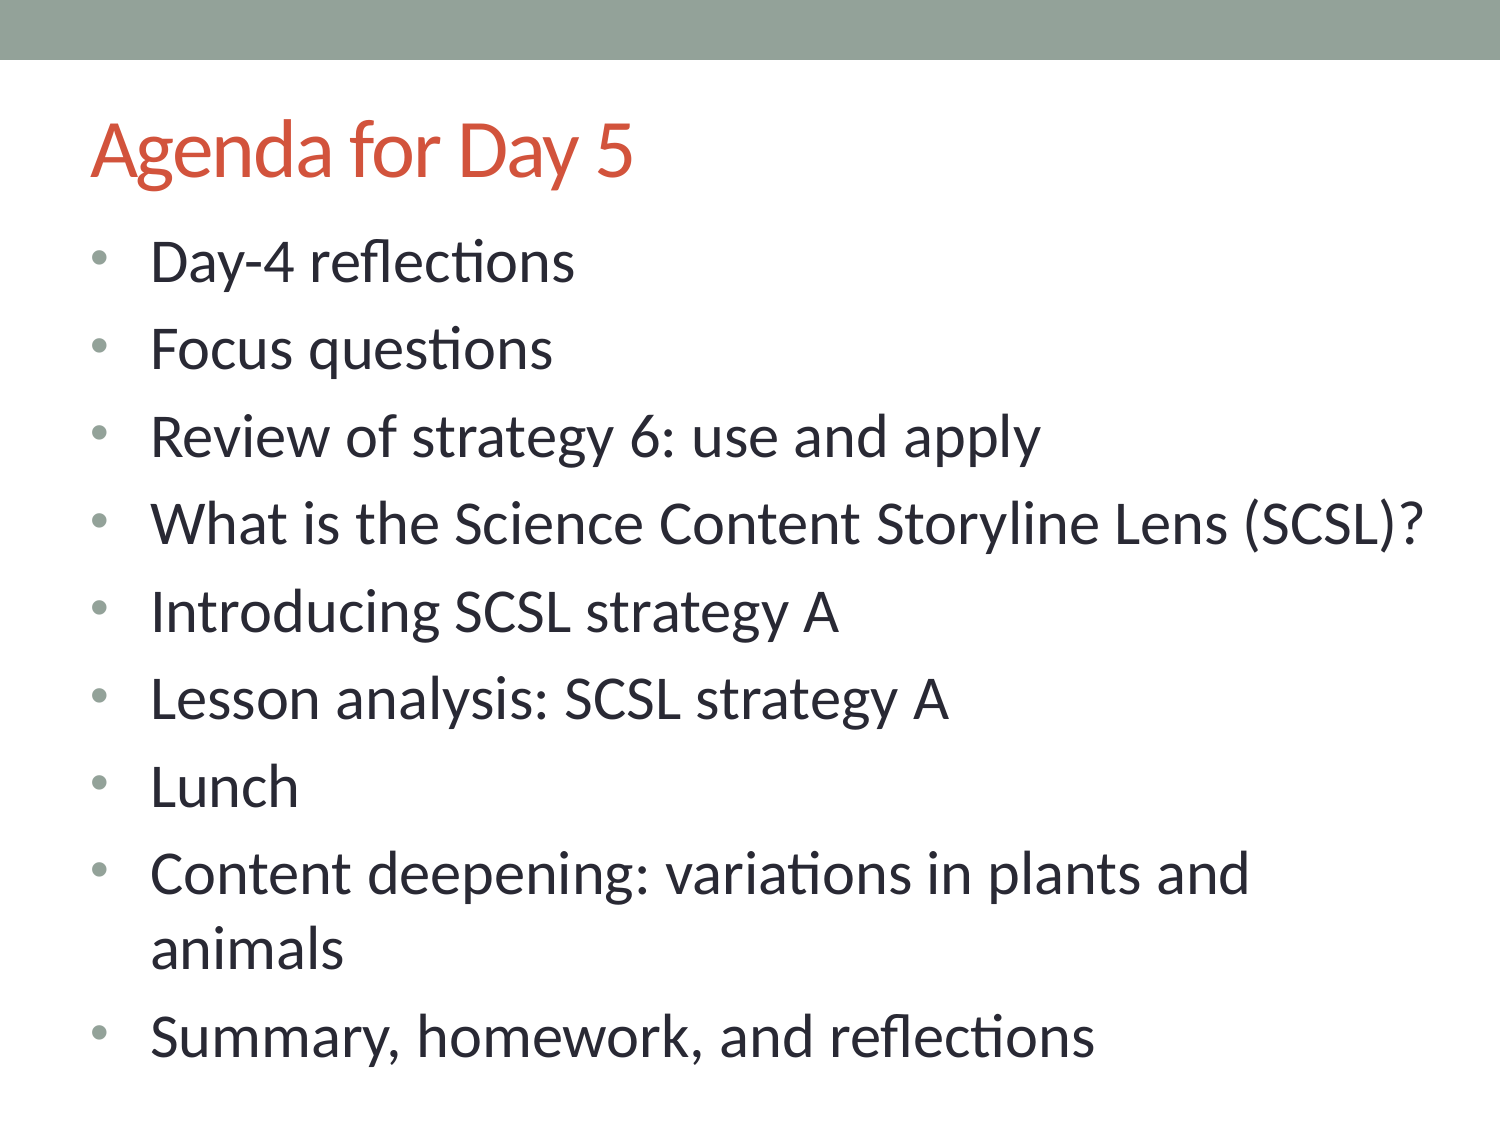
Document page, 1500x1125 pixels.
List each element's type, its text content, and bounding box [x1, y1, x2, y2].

title Agenda for Day 5 [75, 62, 1425, 212]
list Day-4 reflections Focus questions Review of strategy 6: use and apply What is the Science Content Storyline Lens (SCSL)? Introducing SCSL strategy A Lesson analysis: SCSL strategy A Lunch Content deepening: variations in plants and animals Summary, homework, and reflections [75, 212, 1450, 1063]
